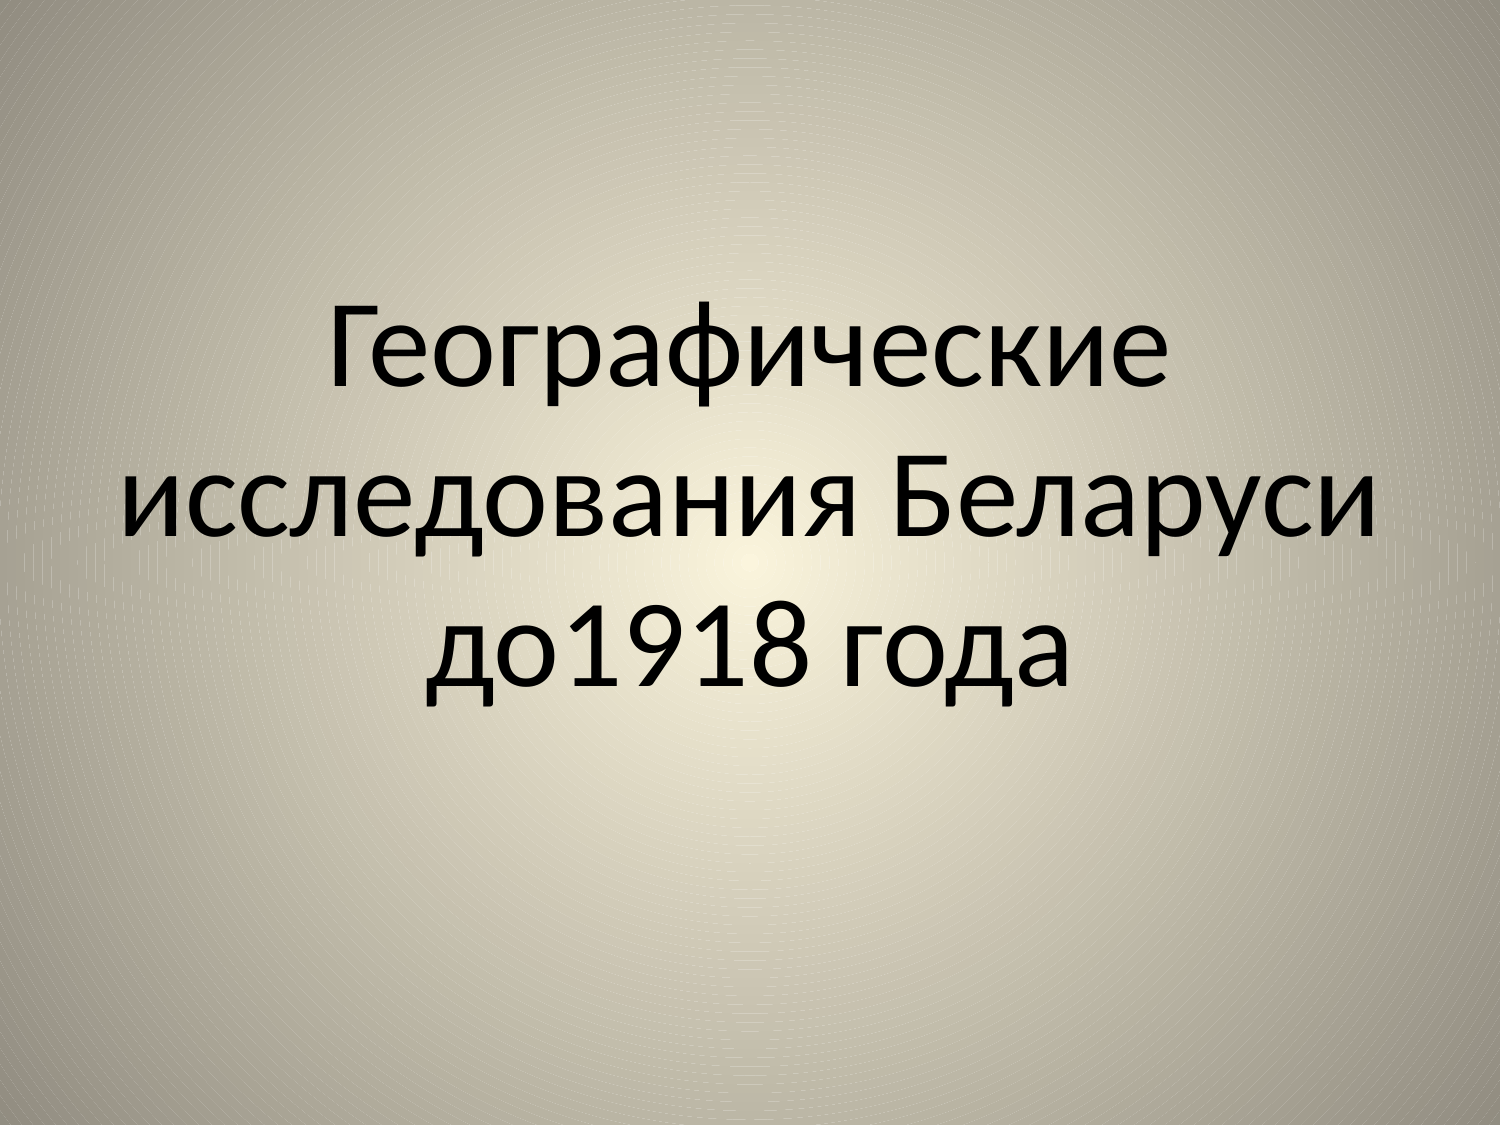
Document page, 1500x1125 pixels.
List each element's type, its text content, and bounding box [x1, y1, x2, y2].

title Географические исследования Беларуси до1918 года [75, 45, 1425, 929]
